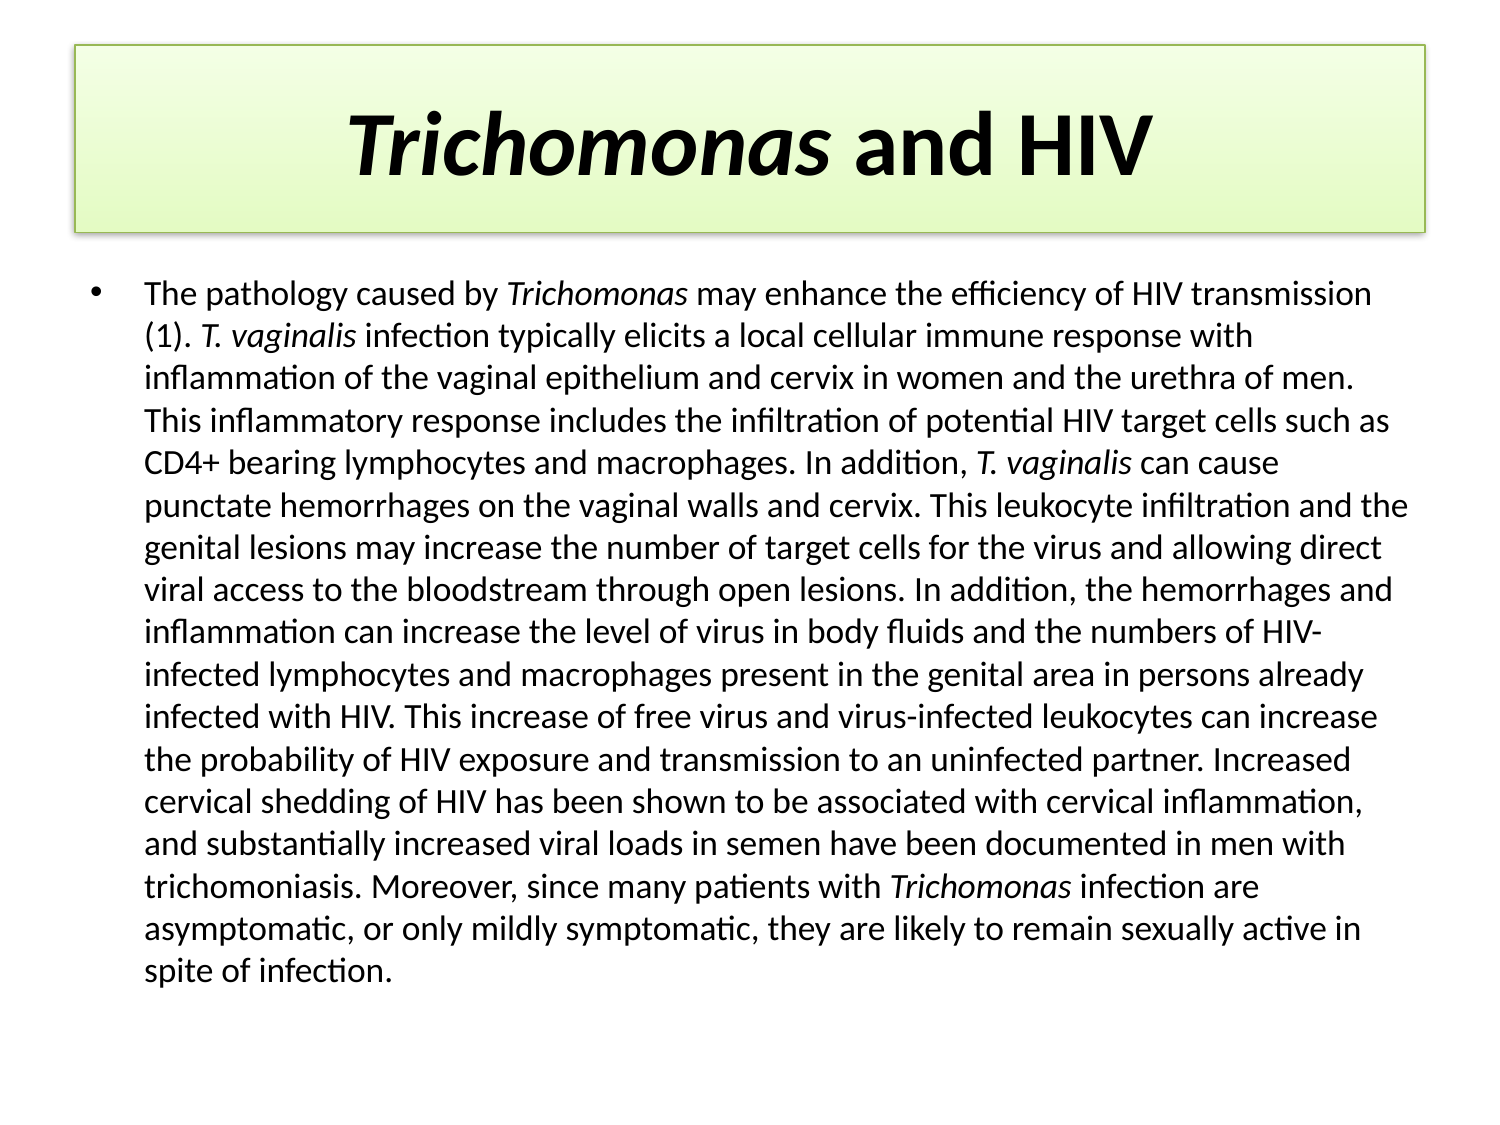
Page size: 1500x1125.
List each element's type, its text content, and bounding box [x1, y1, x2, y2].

title Trichomonas and HIV [74, 44, 1426, 233]
list The pathology caused by Trichomonas may enhance the efficiency of HIV transmission (1). T. vaginalis infection typically elicits a local cellular immune response with inflammation of the vaginal epithelium and cervix in women and the urethra of men. This inflammatory response includes the infiltration of potential HIV target cells such as CD4+ bearing lymphocytes and macrophages. In addition, T. vaginalis can cause punctate hemorrhages on the vaginal walls and cervix. This leukocyte infiltration and the genital lesions may increase the number of target cells for the virus and allowing direct viral access to the bloodstream through open lesions. In addition, the hemorrhages and inflammation can increase the level of virus in body fluids and the numbers of HIV-infected lymphocytes and macrophages present in the genital area in persons already infected with HIV. This increase of free virus and virus-infected leukocytes can increase the probability of HIV exposure and transmission to an uninfected partner. Increased cervical shedding of HIV has been shown to be associated with cervical inflammation, and substantially increased viral loads in semen have been documented in men with trichomoniasis. Moreover, since many patients with Trichomonas infection are asymptomatic, or only mildly symptomatic, they are likely to remain sexually active in spite of infection. [75, 262, 1425, 1005]
